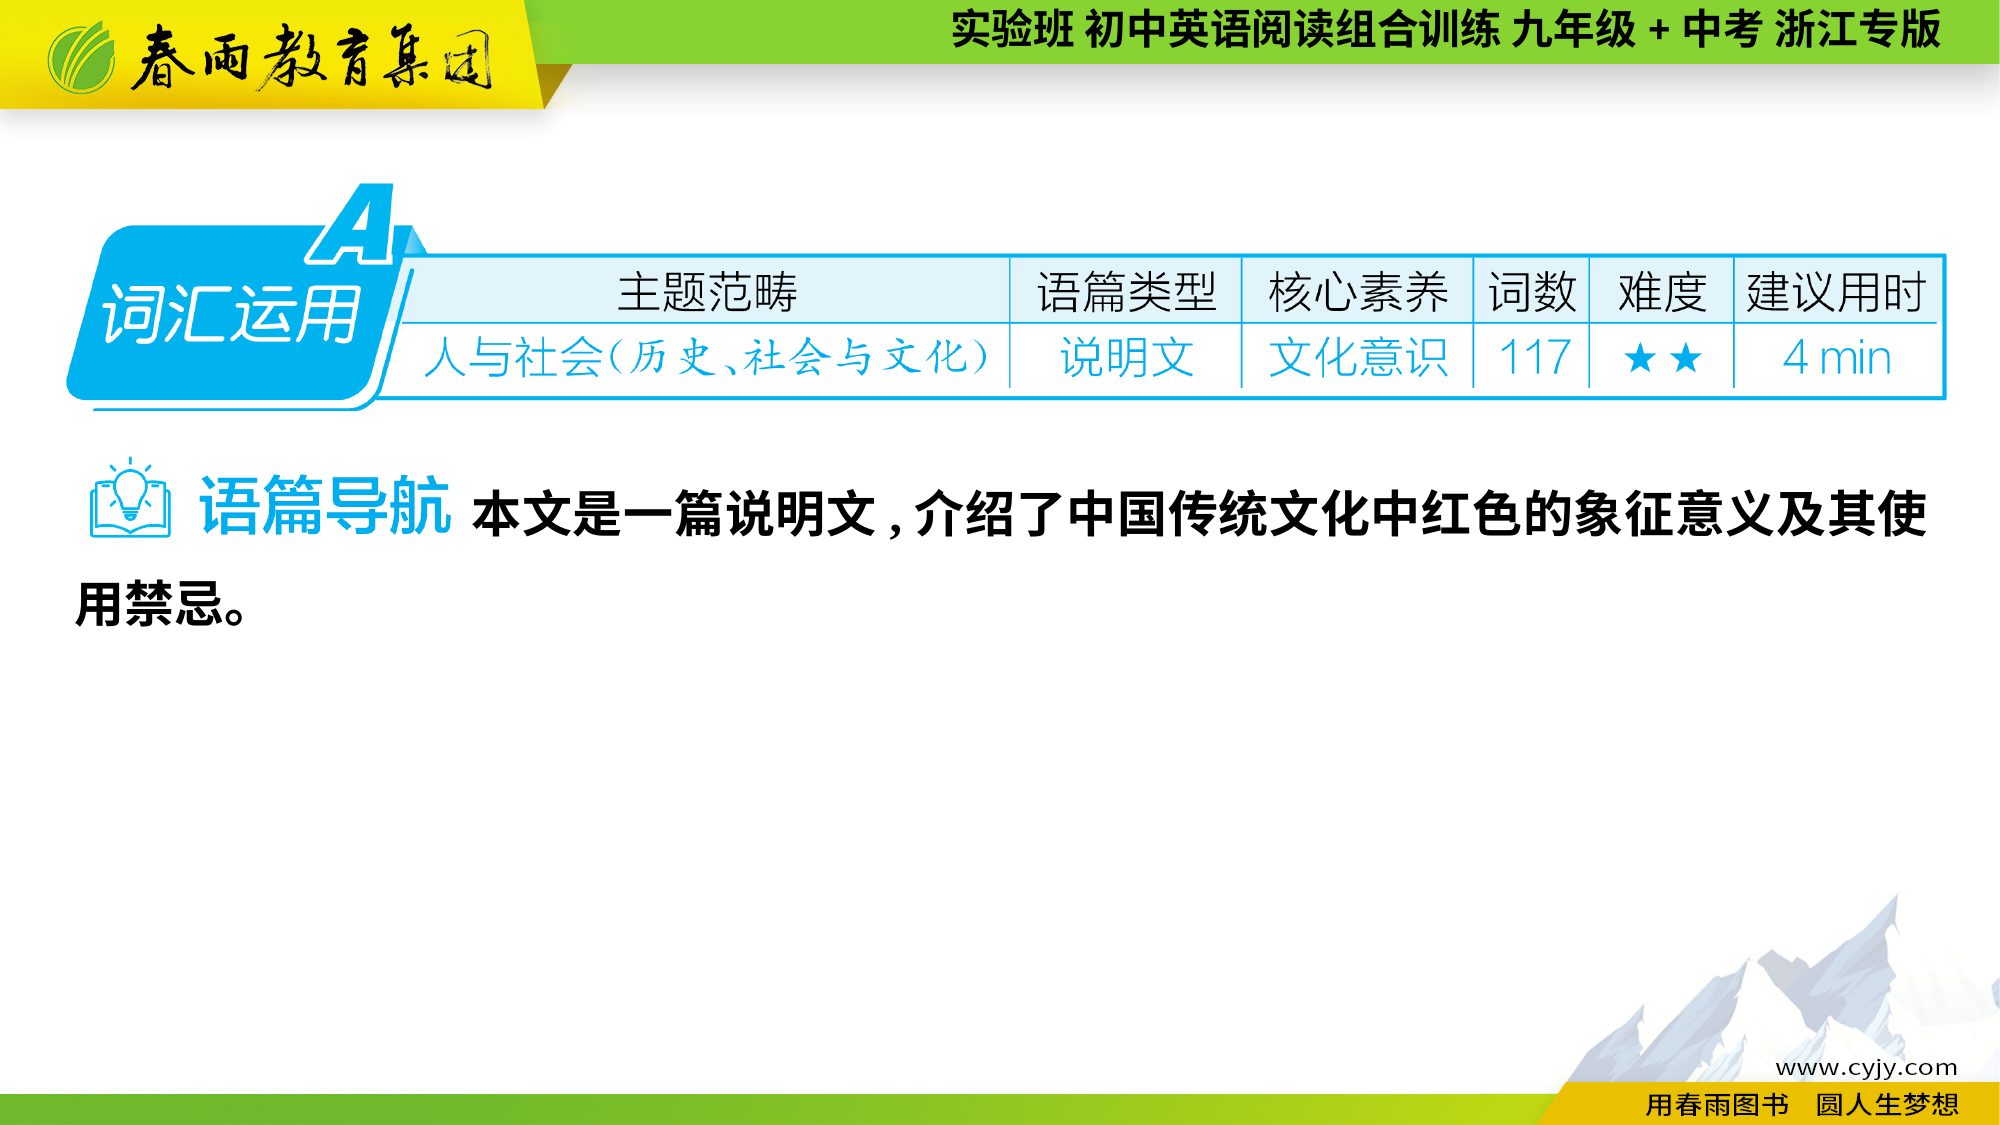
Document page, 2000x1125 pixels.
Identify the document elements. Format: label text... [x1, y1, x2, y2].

picture [0, 0, 2000, 1125]
list 本文是一篇说明文,介绍了中国传统文化中红色的象征意义及其使用禁忌。 [59, 444, 1944, 642]
